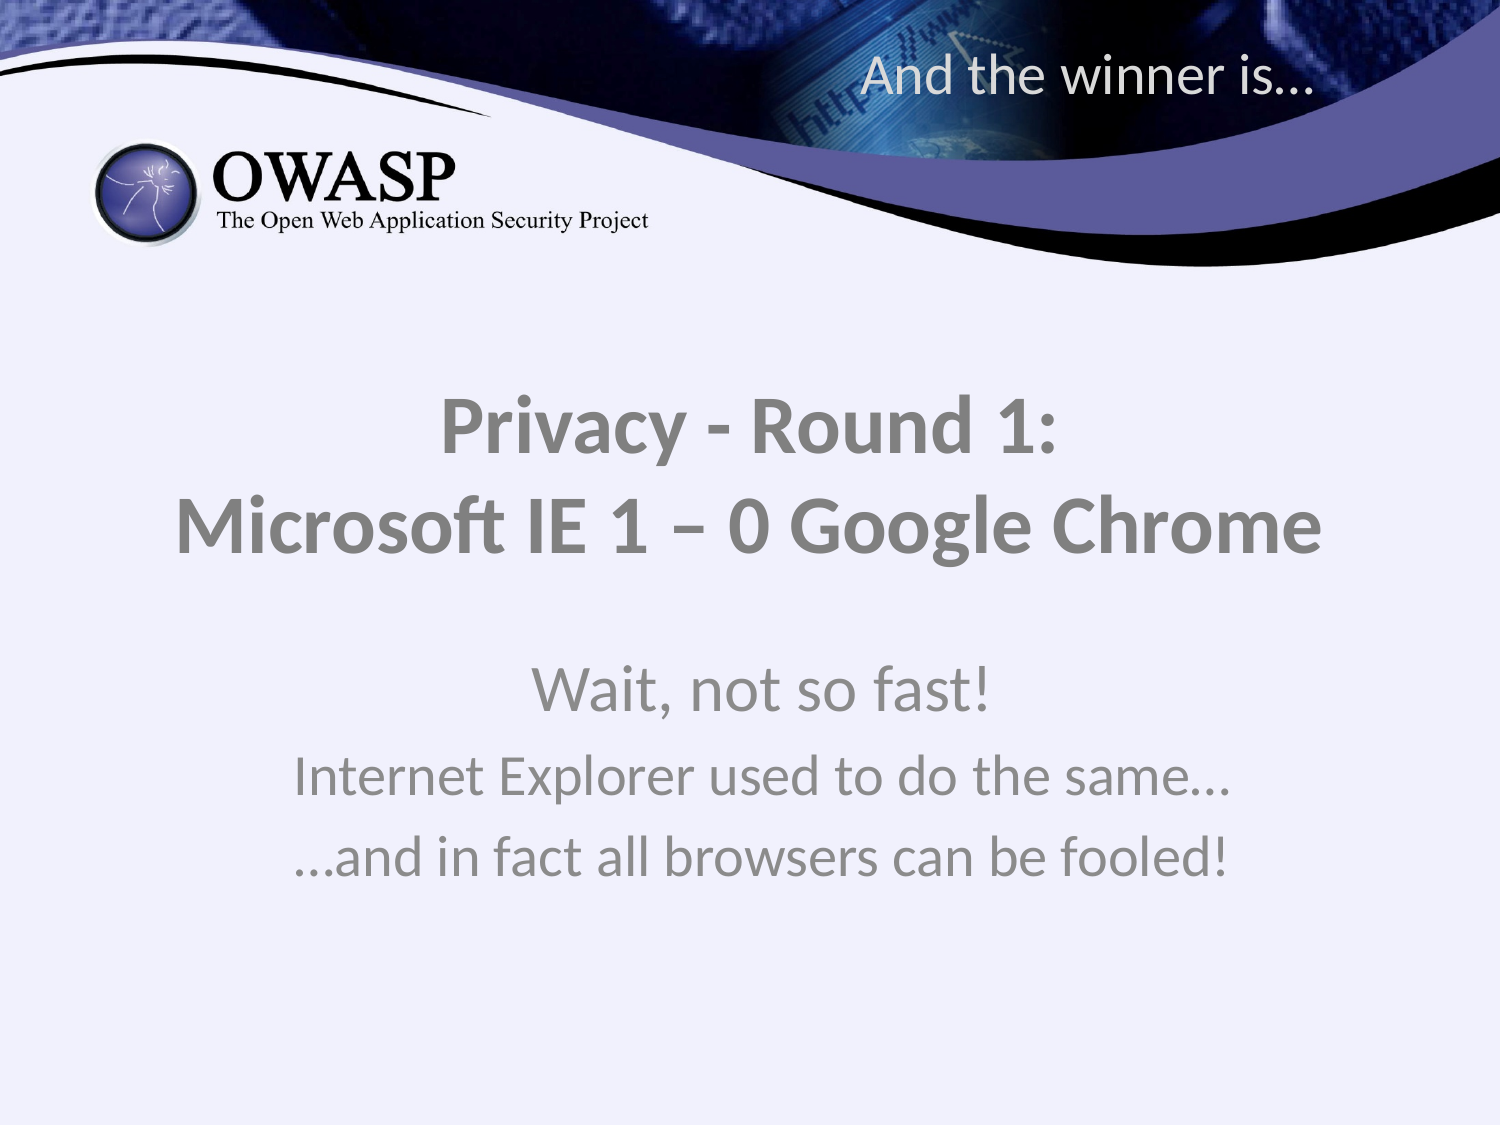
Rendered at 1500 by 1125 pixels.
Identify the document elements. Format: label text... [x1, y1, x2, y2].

subtitle Wait, not so fast! Internet Explorer used to do the same… …and in fact all browsers can be fooled! [112, 637, 1413, 1000]
title Privacy - Round 1: Microsoft IE 1 – 0 Google Chrome [112, 349, 1388, 591]
picture [0, 0, 1500, 1125]
text_box And the winner is… [699, 12, 1475, 130]
